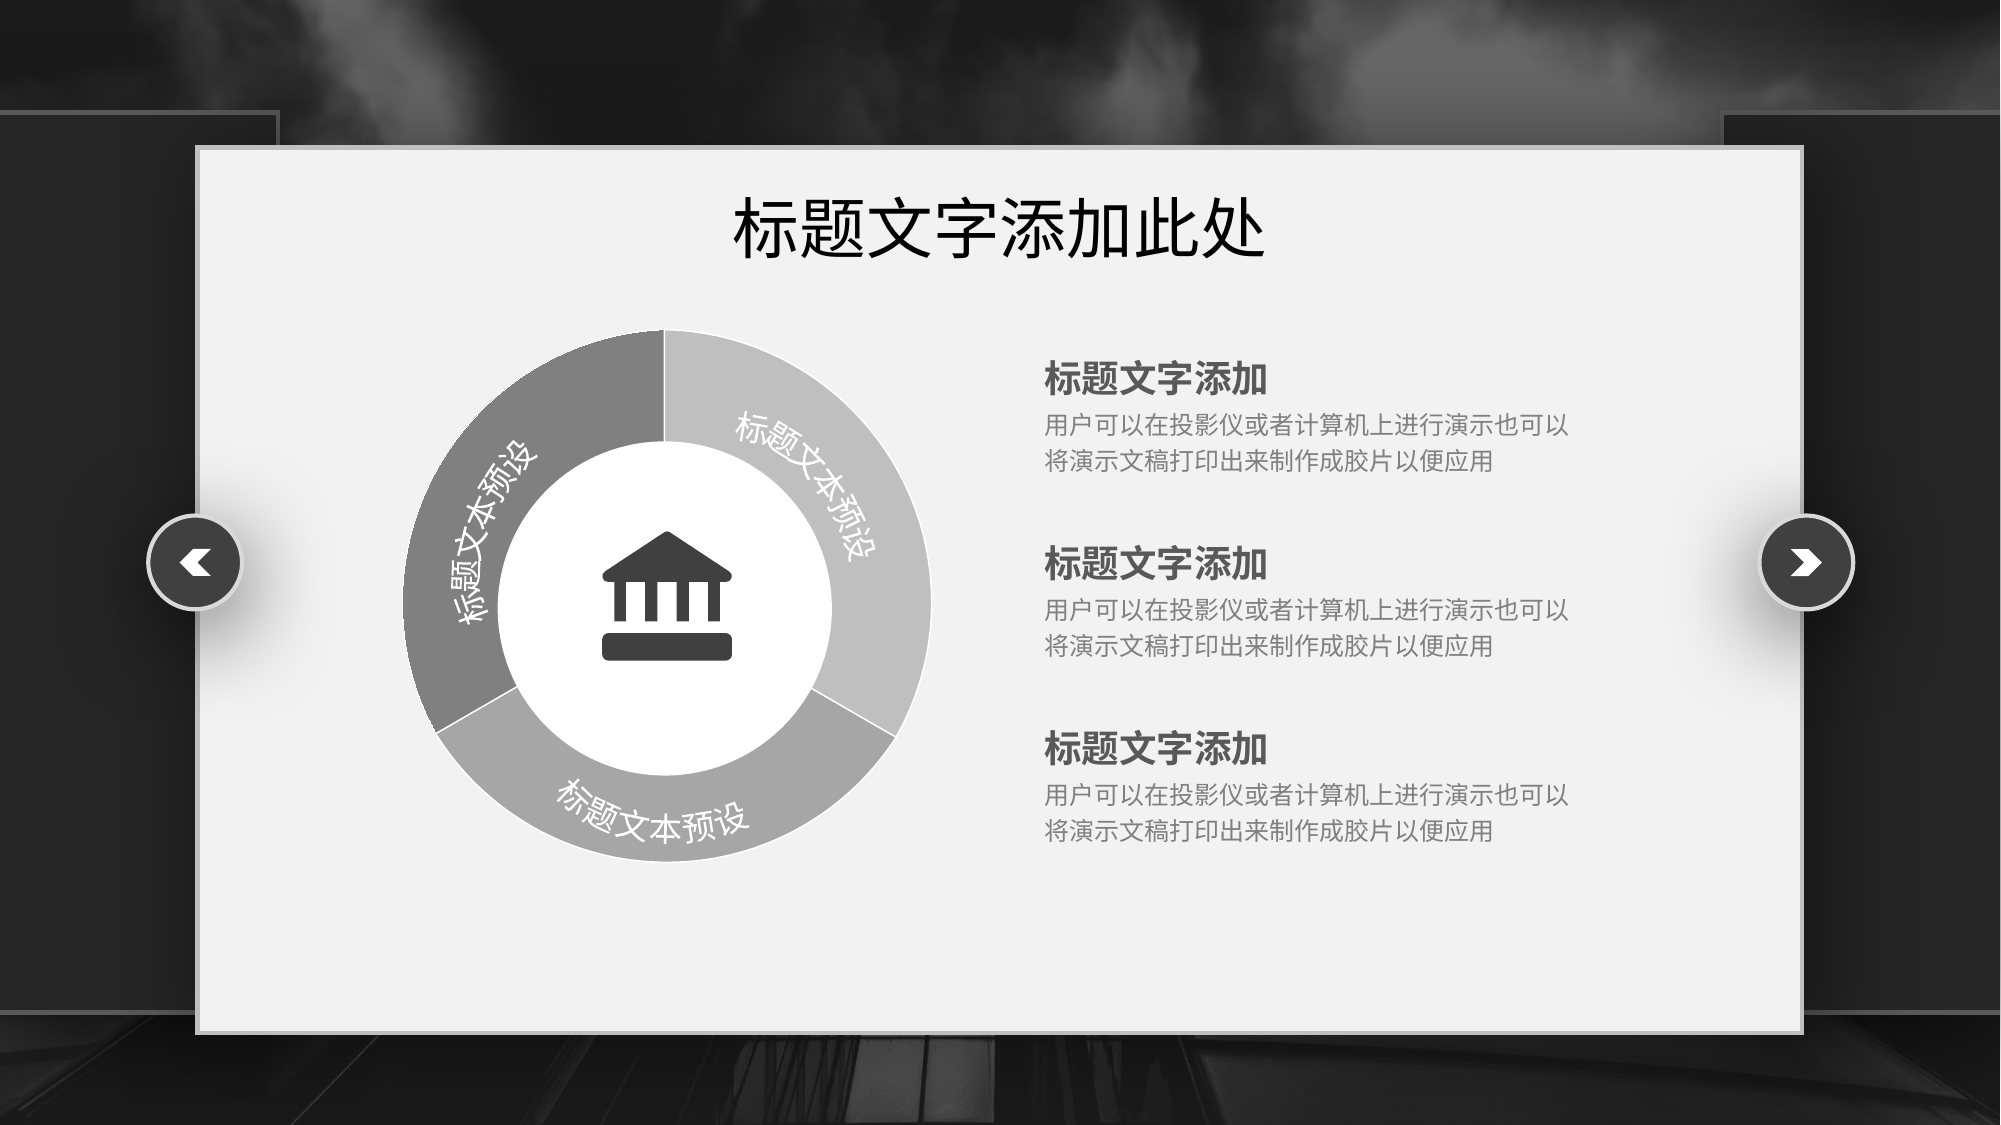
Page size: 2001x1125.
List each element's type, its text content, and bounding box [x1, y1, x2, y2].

text_box 标题文字添加此处 [718, 179, 1282, 274]
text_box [1029, 708, 1596, 855]
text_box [1029, 338, 1596, 484]
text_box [1029, 523, 1596, 670]
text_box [402, 329, 932, 863]
